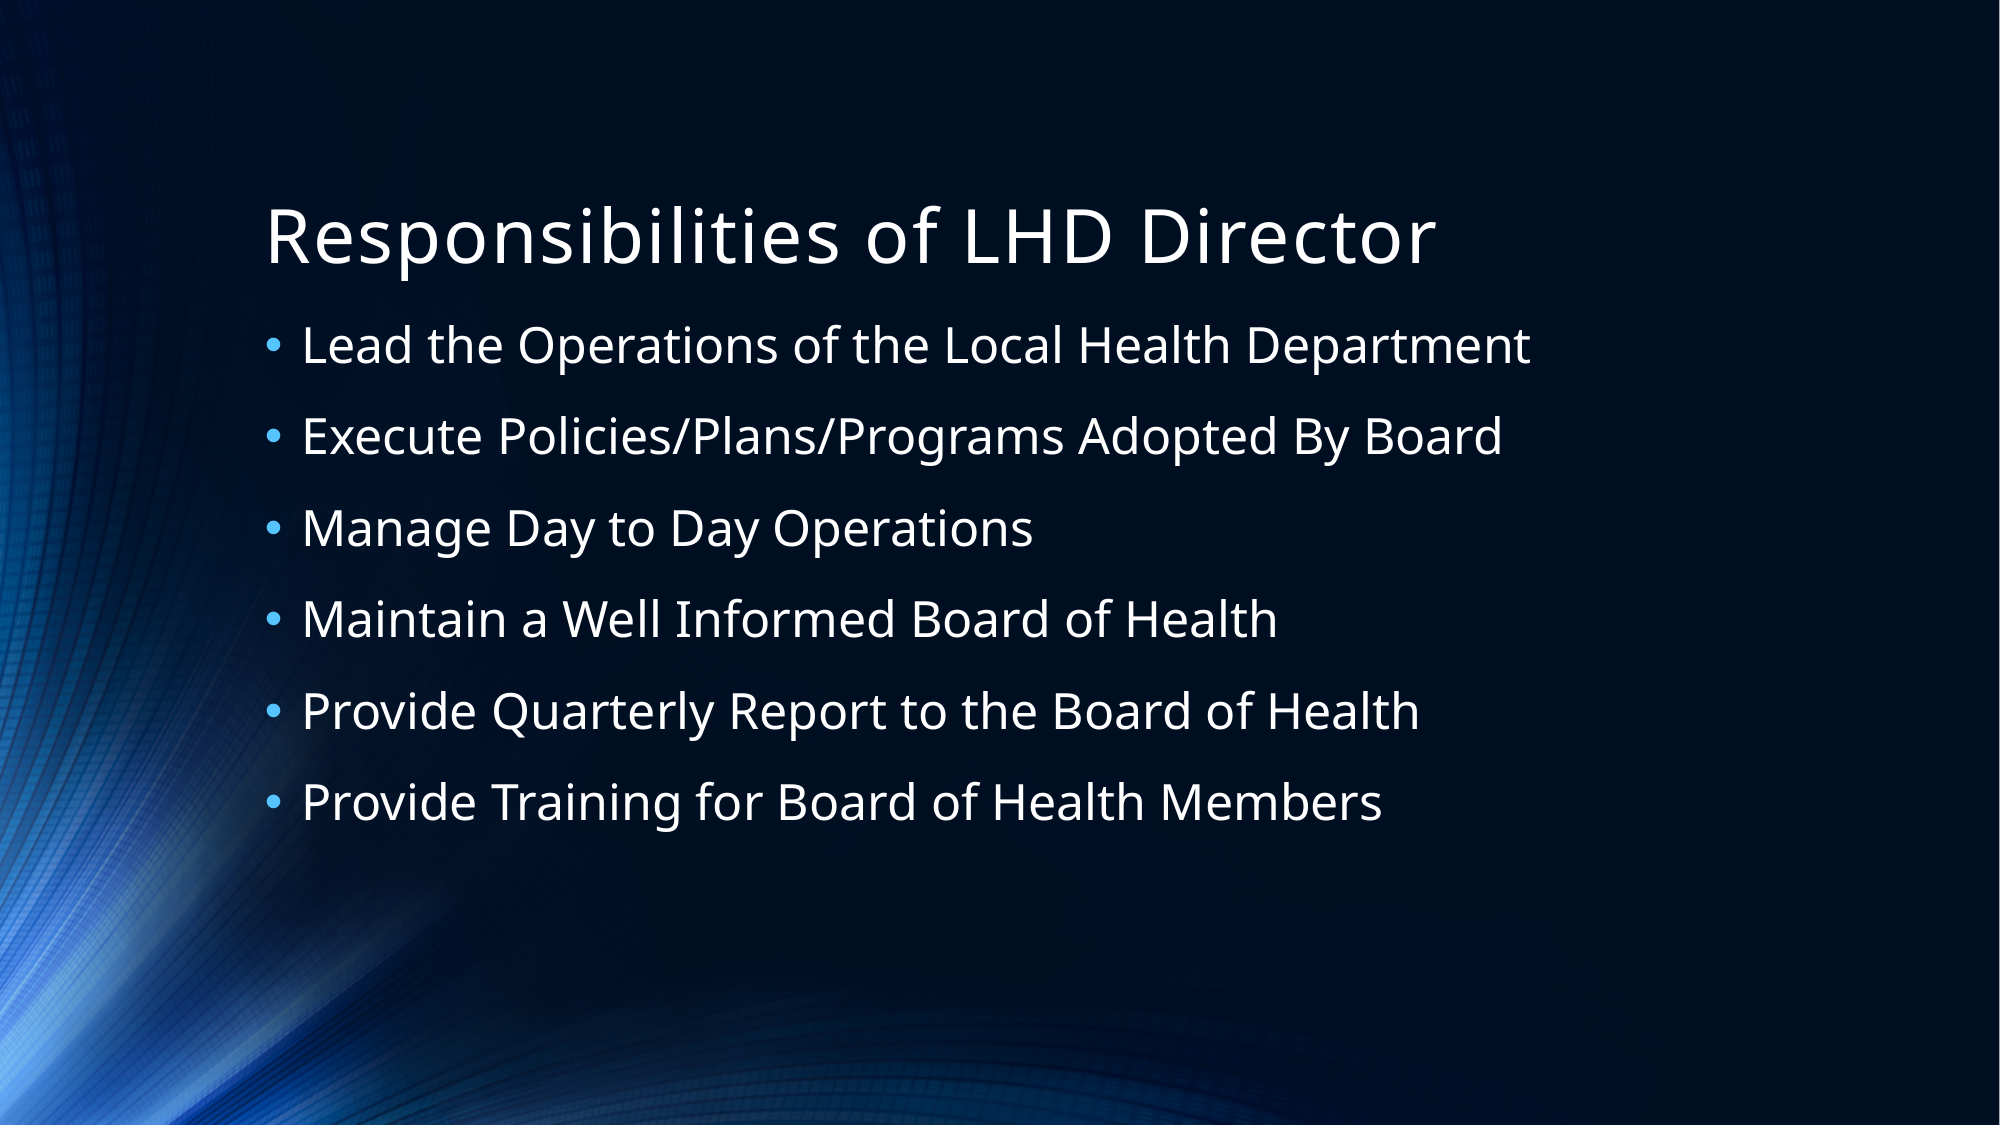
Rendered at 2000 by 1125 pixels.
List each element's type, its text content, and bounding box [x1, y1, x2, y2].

picture [0, 0, 2000, 1125]
list Lead the Operations of the Local Health Department Execute Policies/Plans/Programs Adopted By Board Manage Day to Day Operations Maintain a Well Informed Board of Health Provide Quarterly Report to the Board of Health Provide Training for Board of Health Members [249, 312, 1749, 988]
title Responsibilities of LHD Director [249, 62, 1750, 288]
